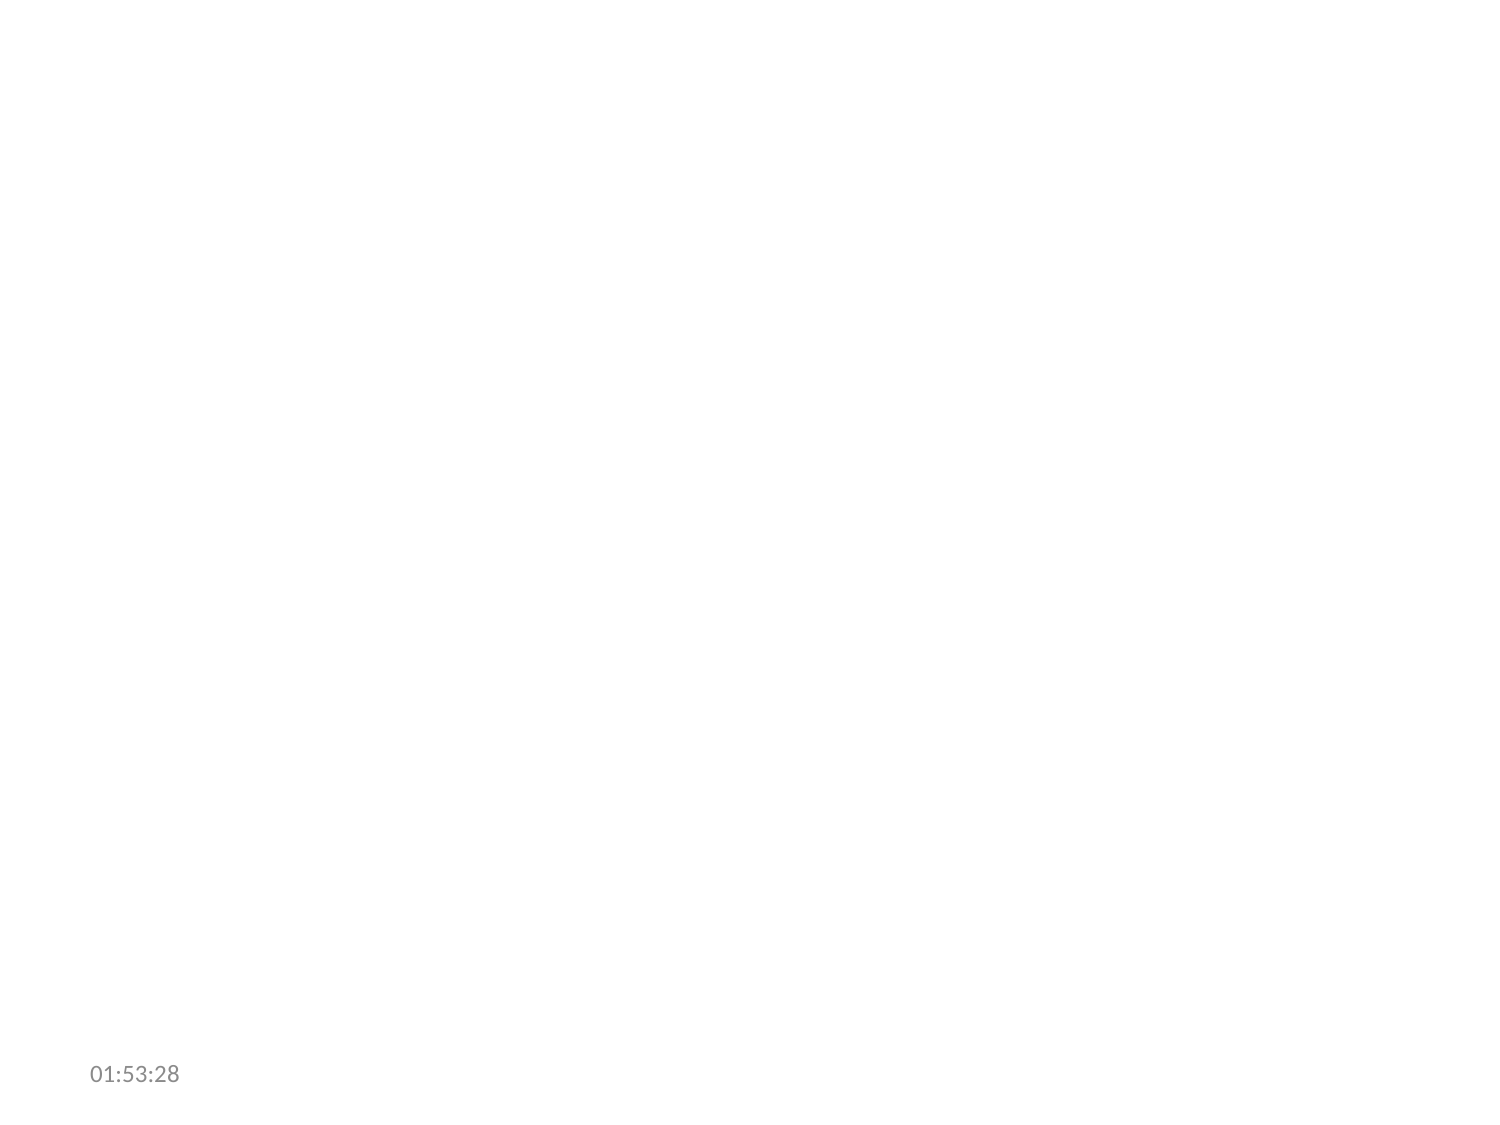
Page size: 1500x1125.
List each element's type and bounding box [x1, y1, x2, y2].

slide_number [75, 1042, 425, 1103]
